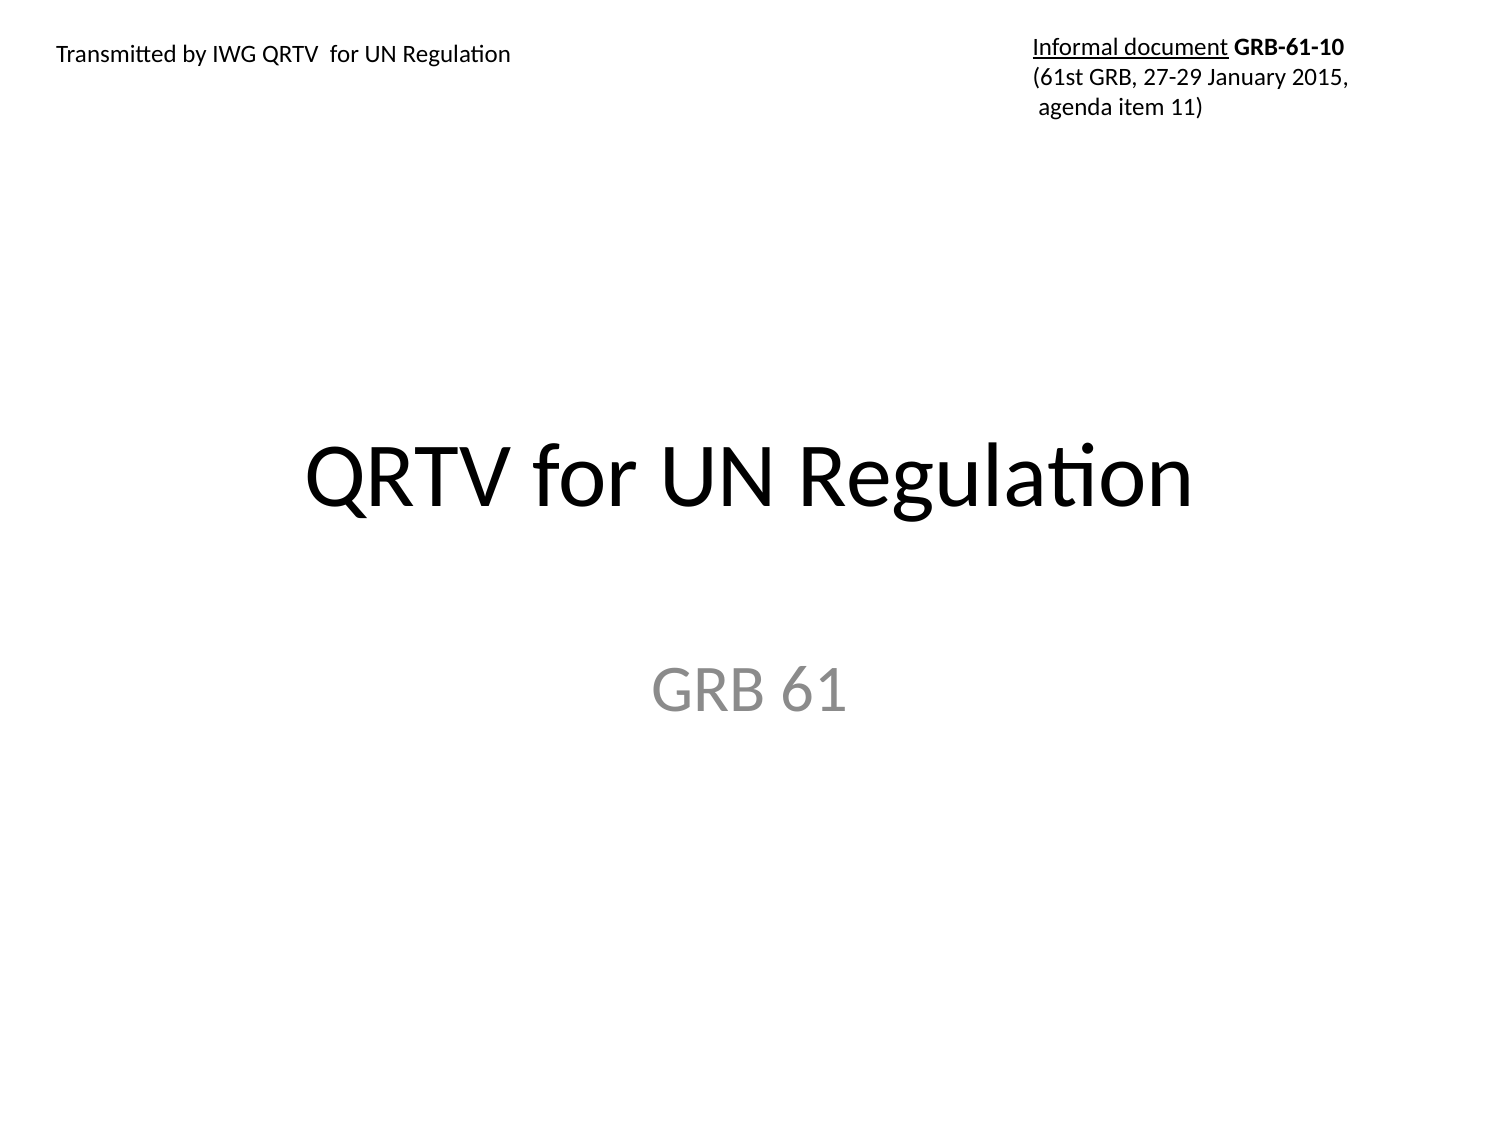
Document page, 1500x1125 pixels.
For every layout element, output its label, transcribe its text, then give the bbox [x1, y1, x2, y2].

text_box Informal document GRB-61-10 (61st GRB, 27-29 January 2015, agenda item 11) [1017, 23, 1365, 128]
subtitle GRB 61 [225, 637, 1275, 925]
title QRTV for UN Regulation [112, 349, 1388, 591]
text_box Transmitted by IWG QRTV for UN Regulation [41, 30, 715, 76]
